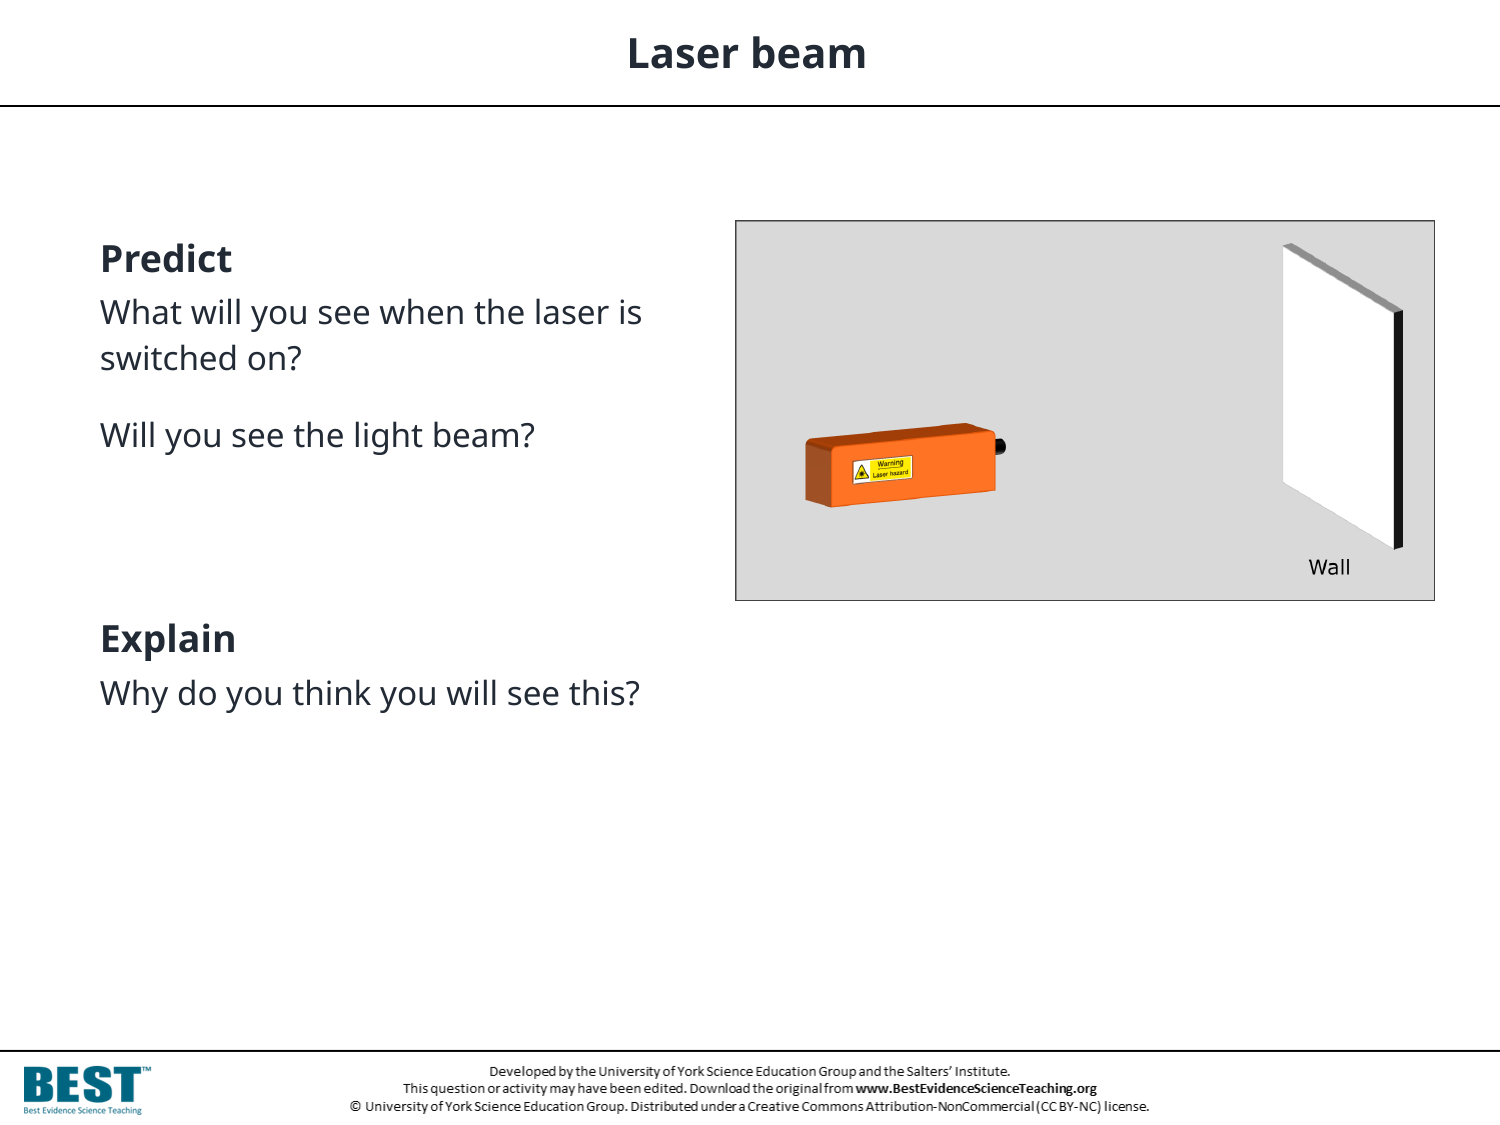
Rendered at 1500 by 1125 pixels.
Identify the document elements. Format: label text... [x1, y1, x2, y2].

picture [0, 105, 1500, 1125]
text_box Laser beam [23, 4, 1471, 99]
